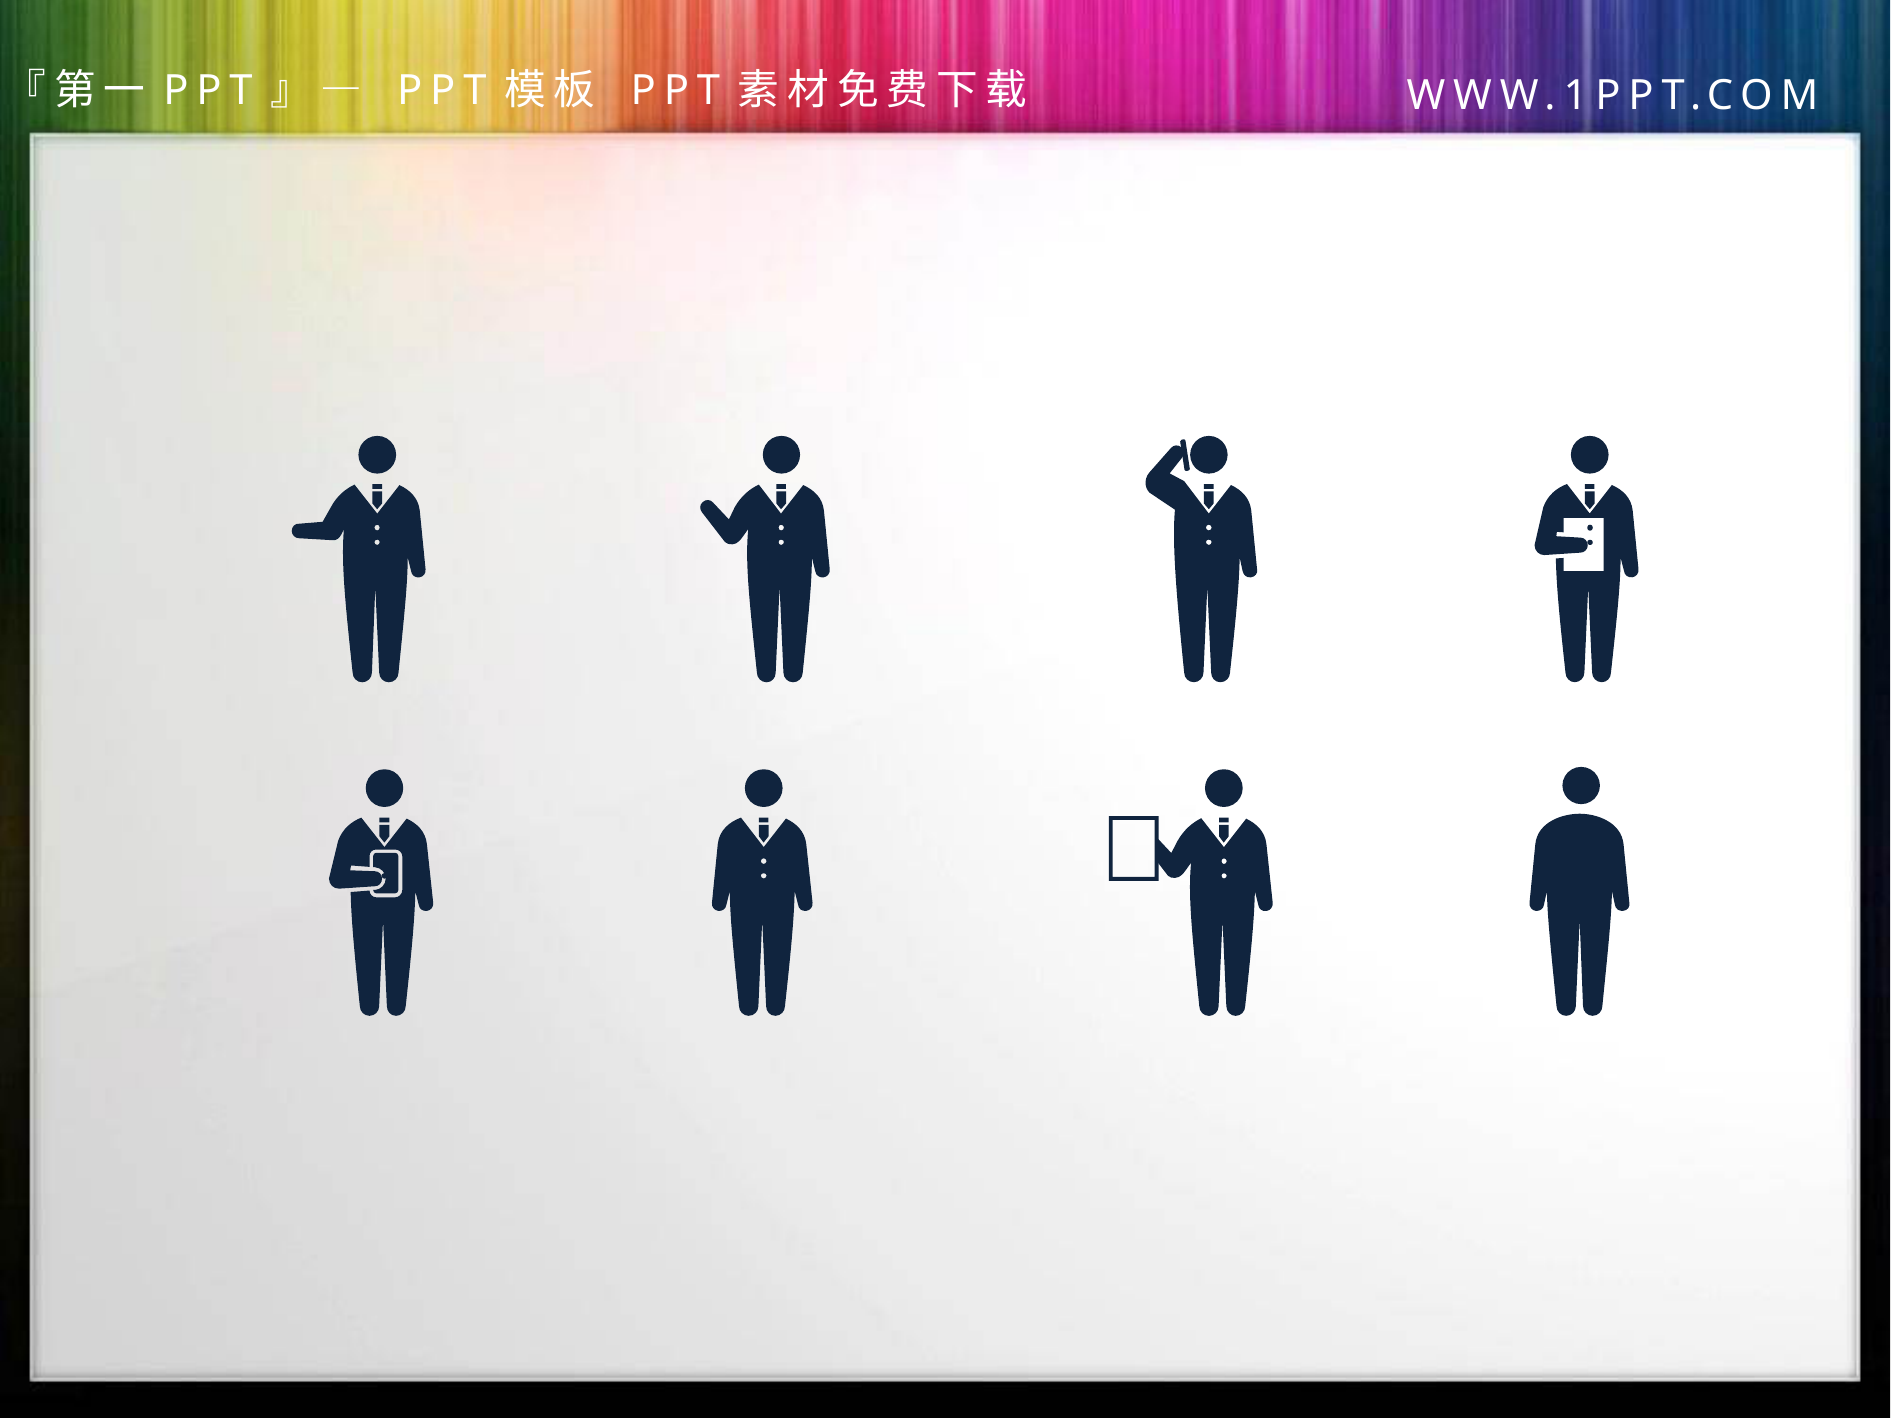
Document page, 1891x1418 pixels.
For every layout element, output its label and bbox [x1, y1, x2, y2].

text_box [358, 435, 397, 474]
text_box [758, 817, 769, 823]
text_box [776, 484, 786, 489]
text_box [365, 769, 404, 807]
text_box [1108, 816, 1159, 881]
text_box [1159, 818, 1273, 1016]
text_box [1190, 435, 1228, 474]
text_box [1180, 439, 1190, 472]
picture [0, 0, 1891, 1418]
text_box [1570, 435, 1609, 474]
text_box [1534, 484, 1639, 683]
text_box [328, 817, 434, 1016]
text_box [1145, 445, 1258, 683]
text_box [1204, 769, 1243, 807]
text_box [379, 824, 390, 843]
text_box [711, 817, 813, 1016]
text_box [1562, 766, 1600, 805]
text_box [1584, 491, 1595, 510]
text_box [1587, 524, 1593, 531]
text_box [1203, 484, 1214, 489]
text_box [776, 491, 787, 510]
text_box [1219, 824, 1229, 843]
text_box [1529, 813, 1630, 1016]
text_box [1584, 484, 1595, 489]
text_box [291, 484, 426, 683]
text_box [1219, 817, 1229, 823]
text_box [700, 484, 830, 683]
text_box [762, 435, 801, 474]
text_box [744, 769, 783, 807]
text_box [379, 817, 390, 823]
text_box [758, 824, 769, 843]
text_box [372, 491, 383, 510]
text_box [372, 484, 383, 489]
text_box [373, 852, 399, 894]
text_box [1203, 491, 1214, 510]
